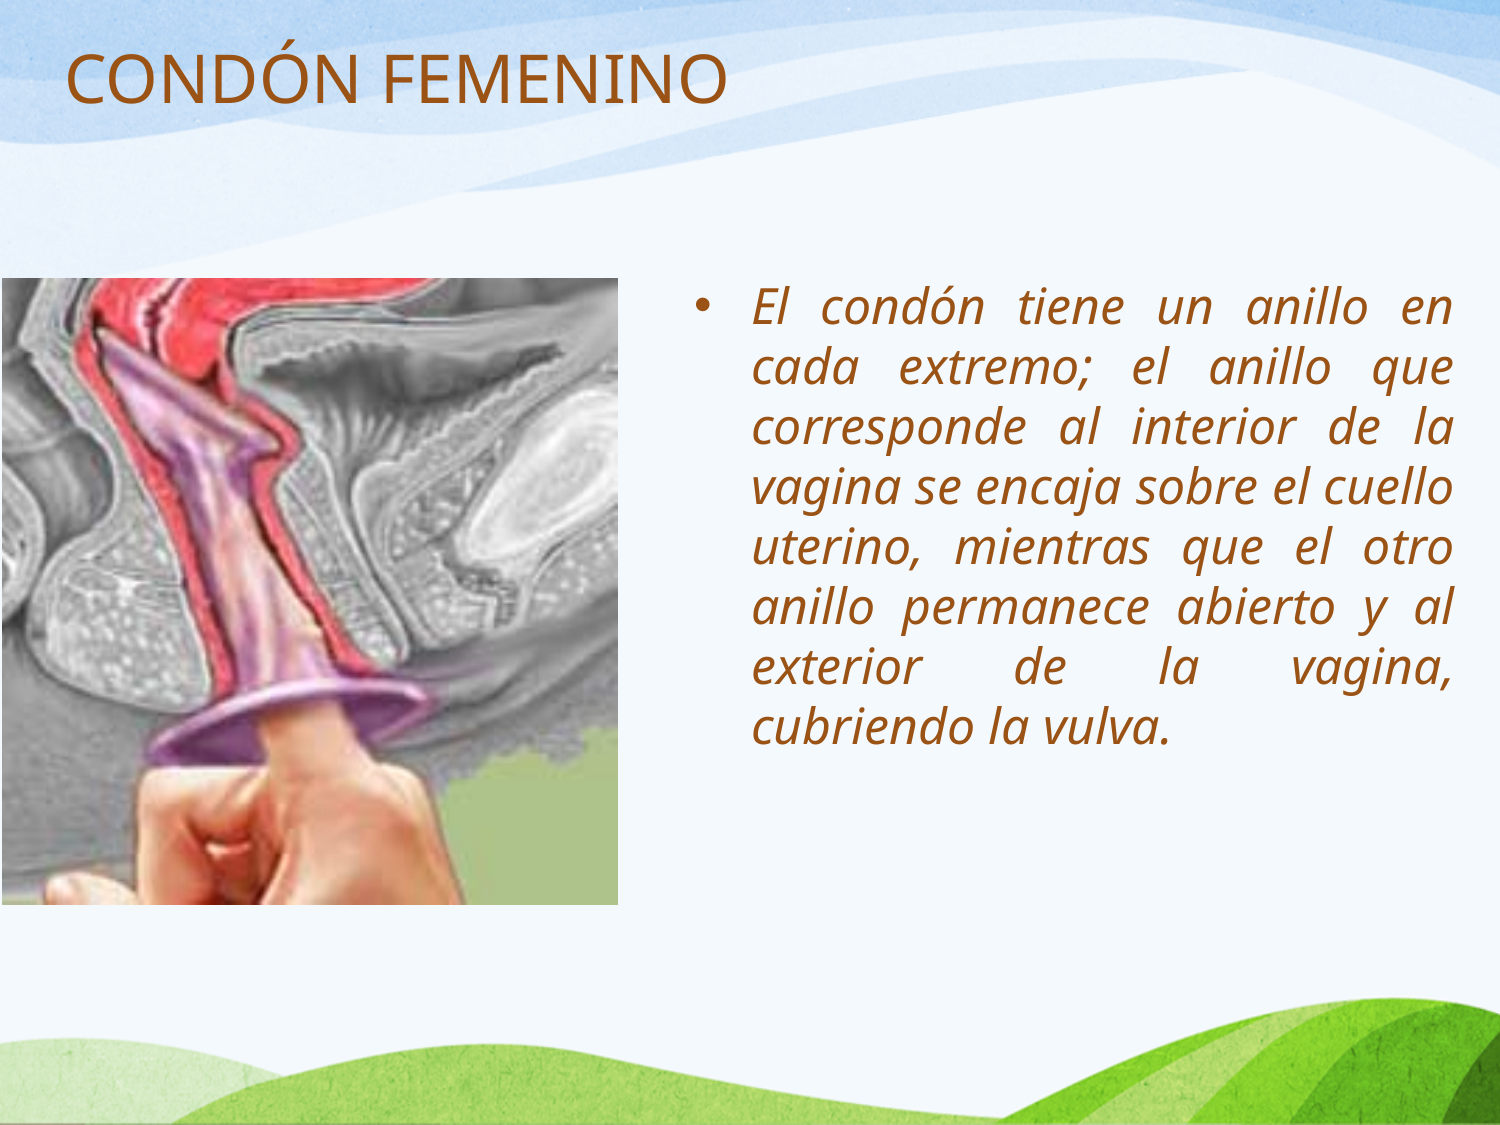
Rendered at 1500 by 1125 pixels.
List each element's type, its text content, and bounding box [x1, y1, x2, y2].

picture [0, 0, 1500, 1125]
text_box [2, 278, 618, 905]
title CONDÓN FEMENINO [49, 37, 963, 126]
list El condón tiene un anillo en cada extremo; el anillo que corresponde al interior de la vagina se encaja sobre el cuello uterino, mientras que el otro anillo permanece abierto y al exterior de la vagina, cubriendo la vulva. [679, 267, 1471, 1106]
